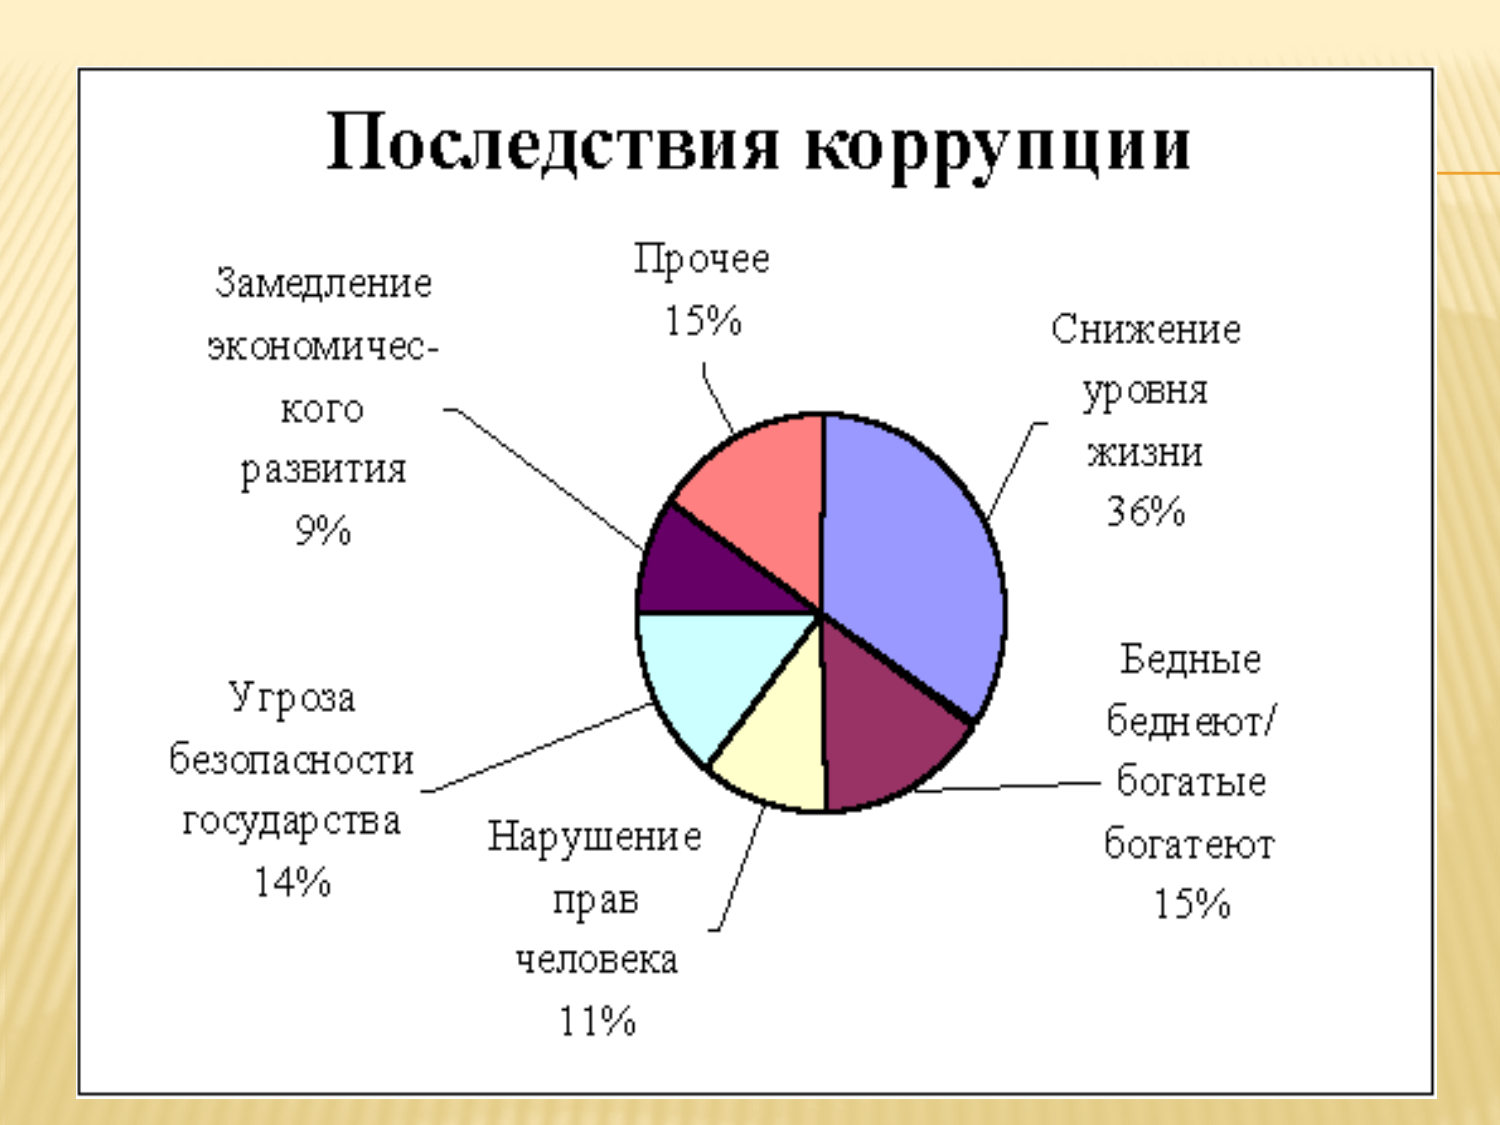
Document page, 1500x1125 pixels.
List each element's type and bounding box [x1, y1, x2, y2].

list [76, 66, 1437, 1100]
